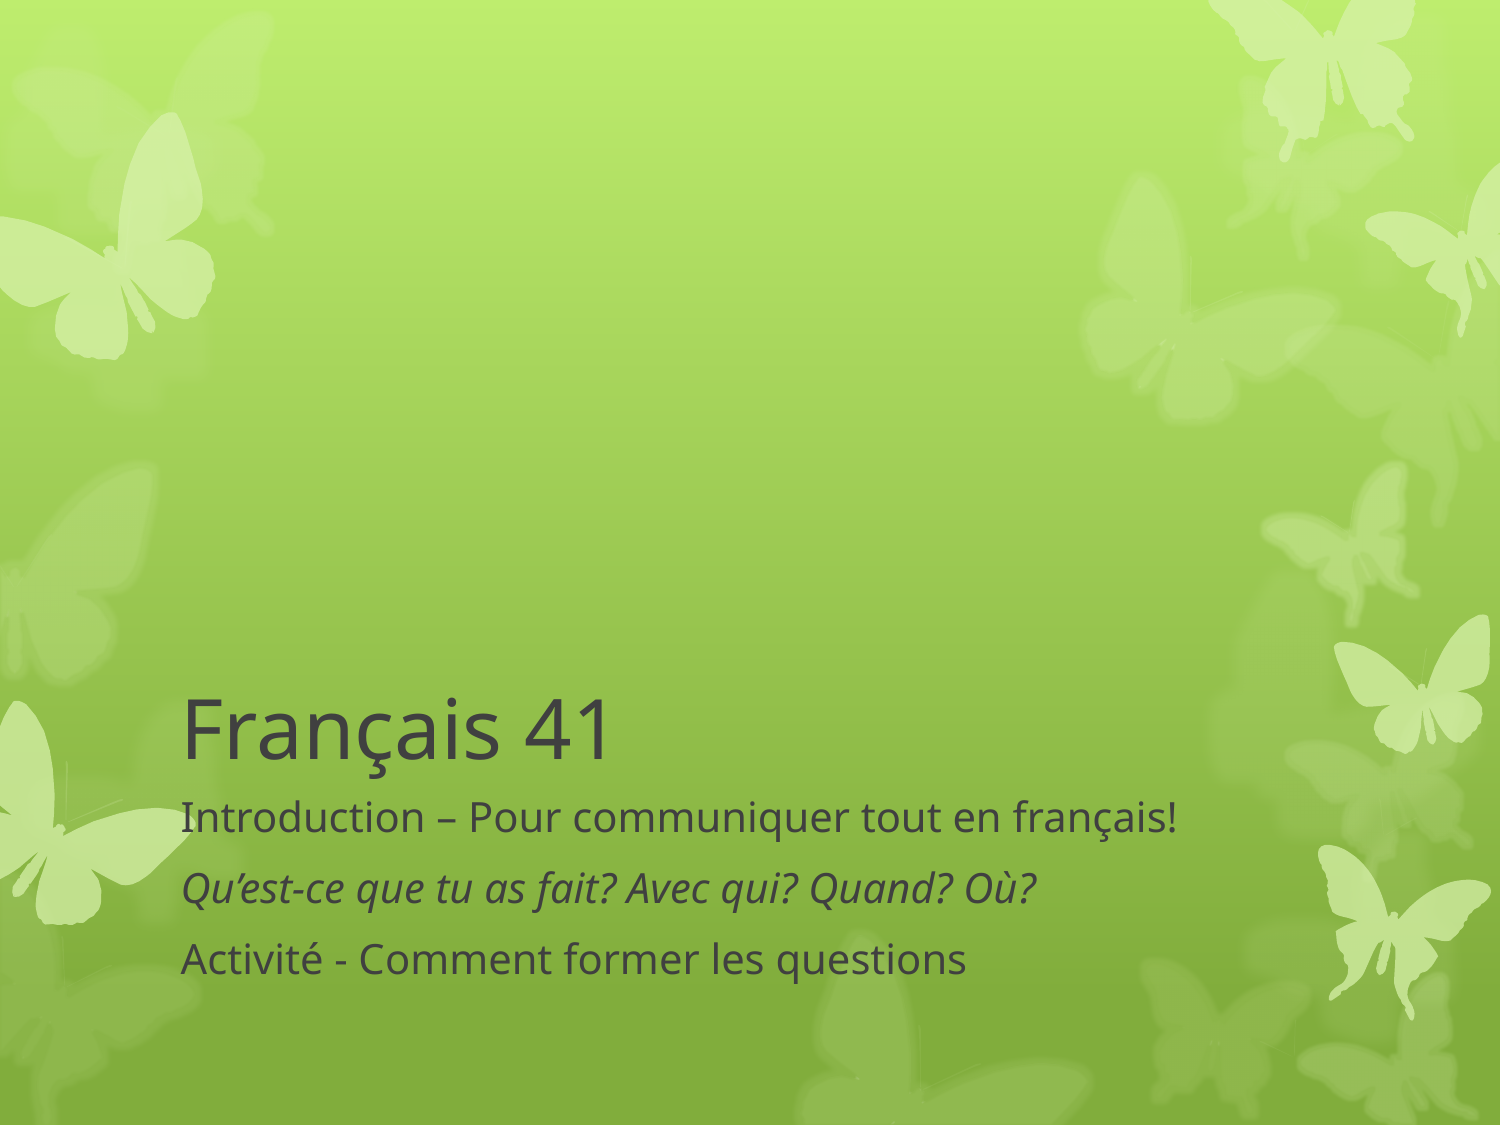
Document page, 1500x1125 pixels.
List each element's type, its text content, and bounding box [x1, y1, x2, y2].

title Français 41 [165, 542, 1334, 783]
subtitle Introduction – Pour communiquer tout en français! Qu’est-ce que tu as fait? Avec qui? Quand? Où? Activité - Comment former les questions [165, 783, 1363, 1075]
